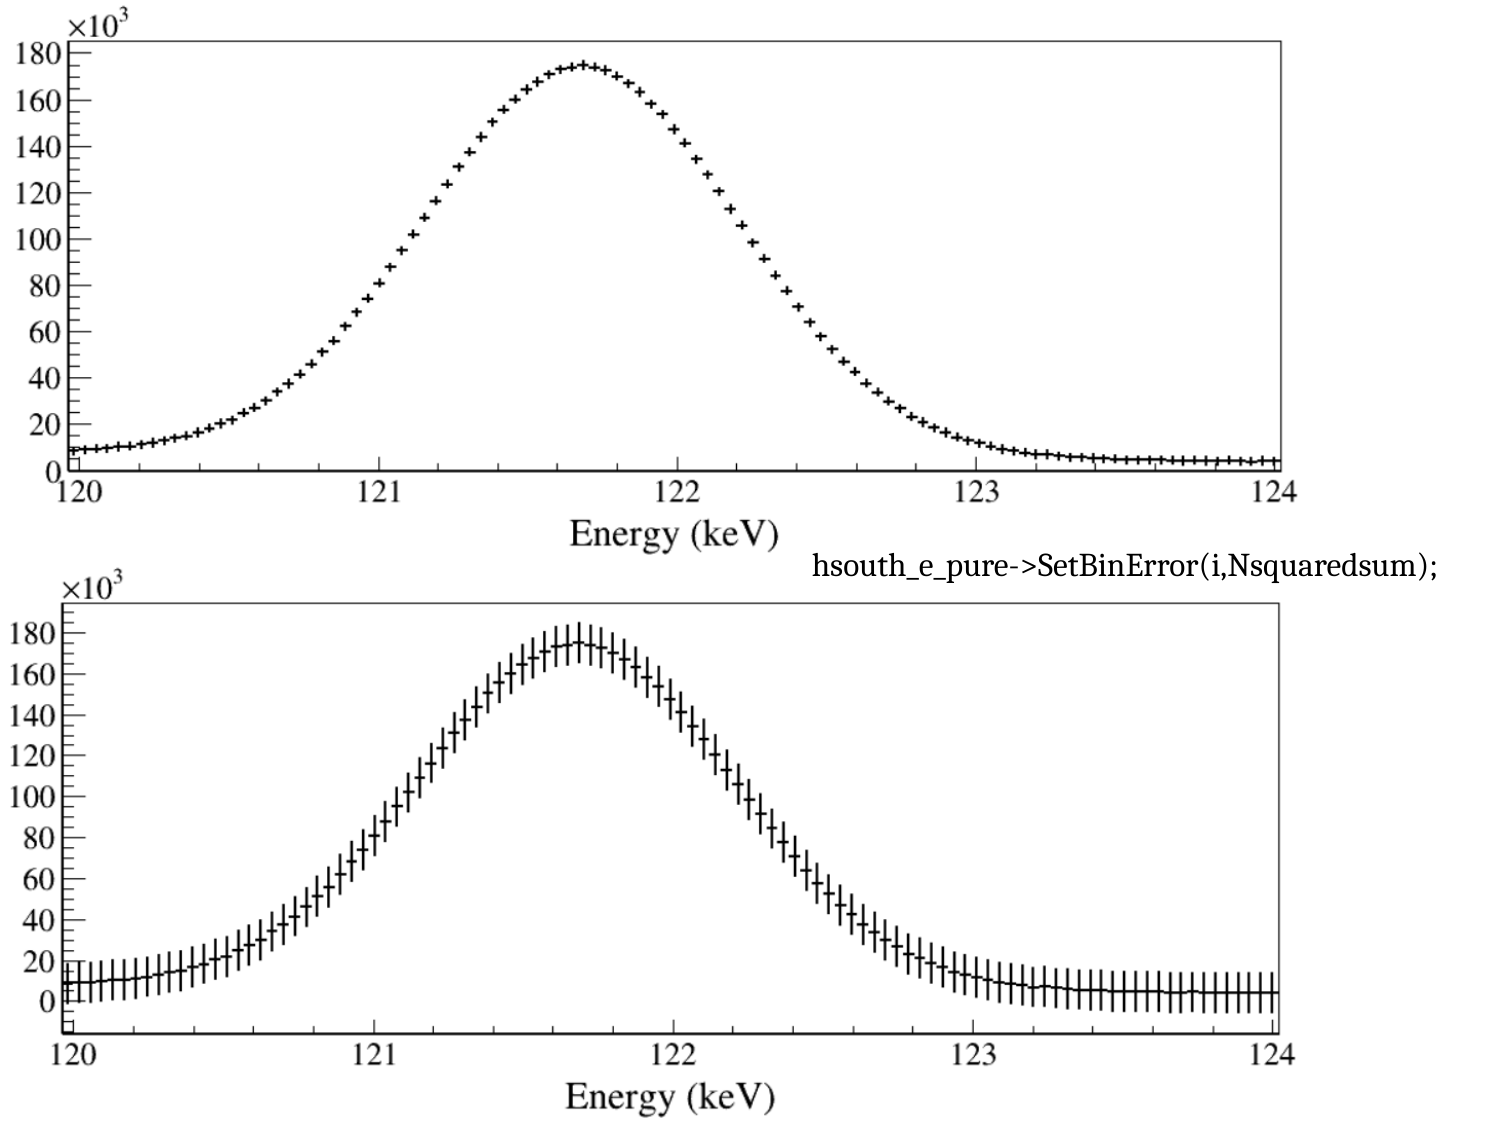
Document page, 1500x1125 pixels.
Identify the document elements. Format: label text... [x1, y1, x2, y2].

picture [0, 0, 1308, 1125]
text_box hsouth_e_pure->SetBinError(i,Nsquaredsum); [1303, 535, 1500, 591]
